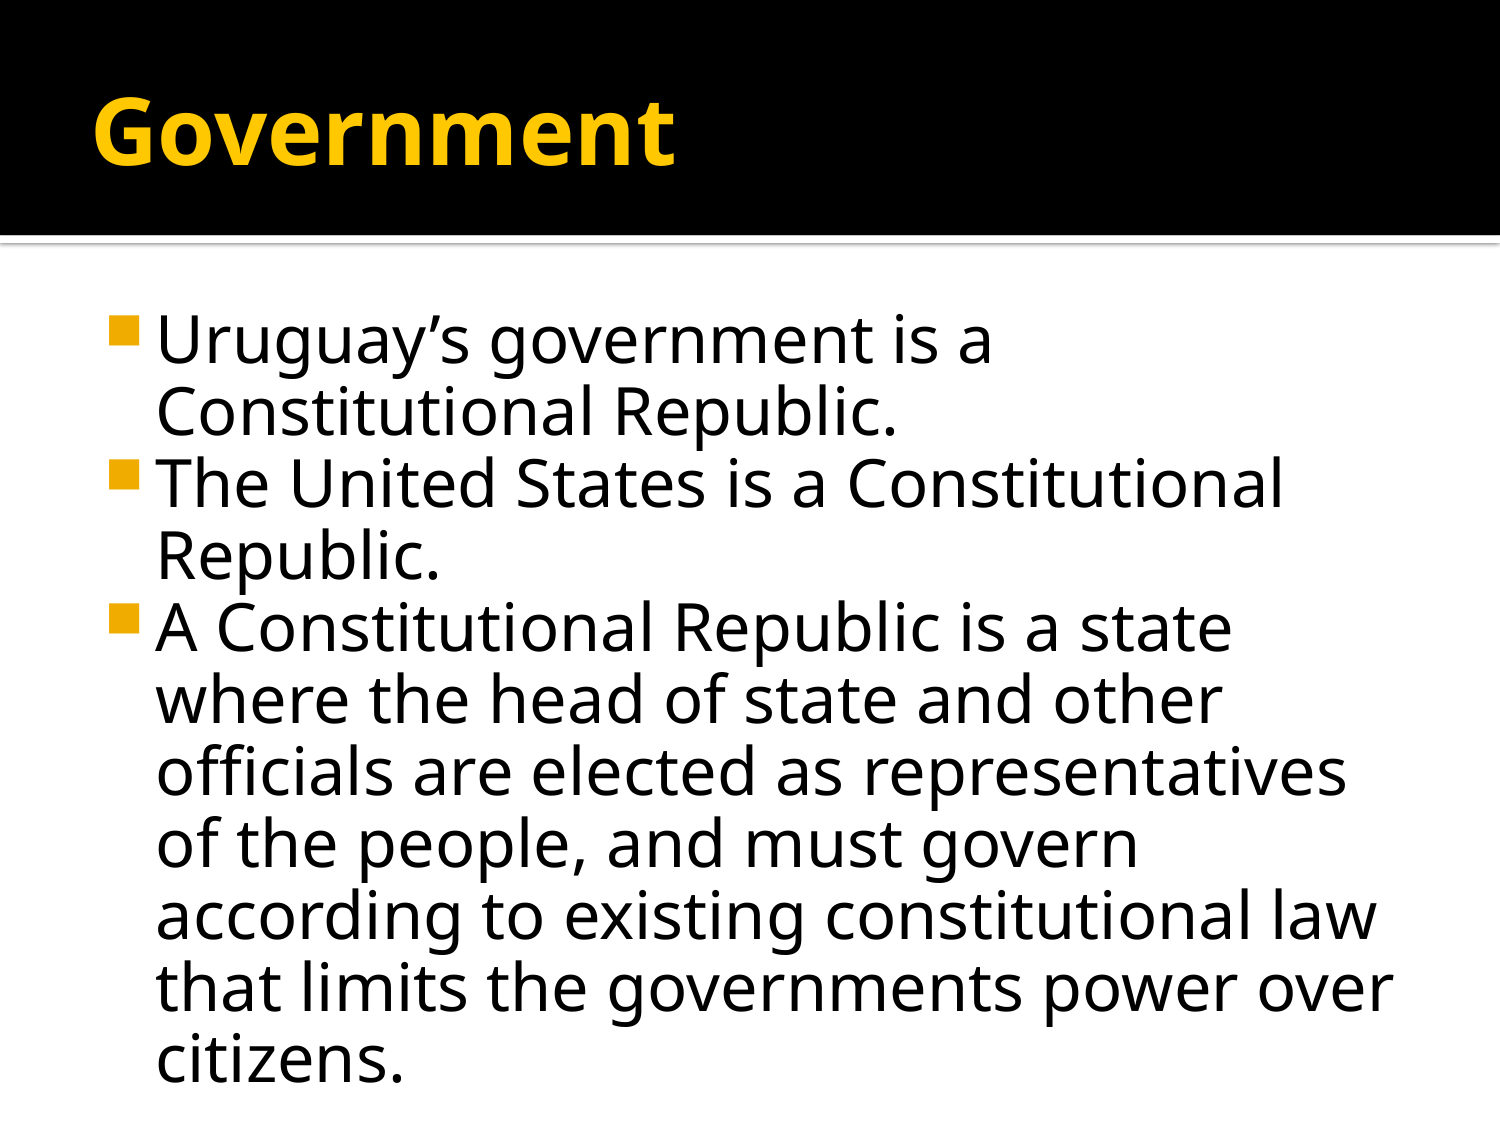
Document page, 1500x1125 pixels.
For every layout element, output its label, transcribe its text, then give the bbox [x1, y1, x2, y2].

list Uruguay’s government is a Constitutional Republic. The United States is a Constitutional Republic. A Constitutional Republic is a state where the head of state and other officials are elected as representatives of the people, and must govern according to existing constitutional law that limits the governments power over citizens. [74, 290, 1426, 1051]
title Government [75, 24, 1425, 231]
